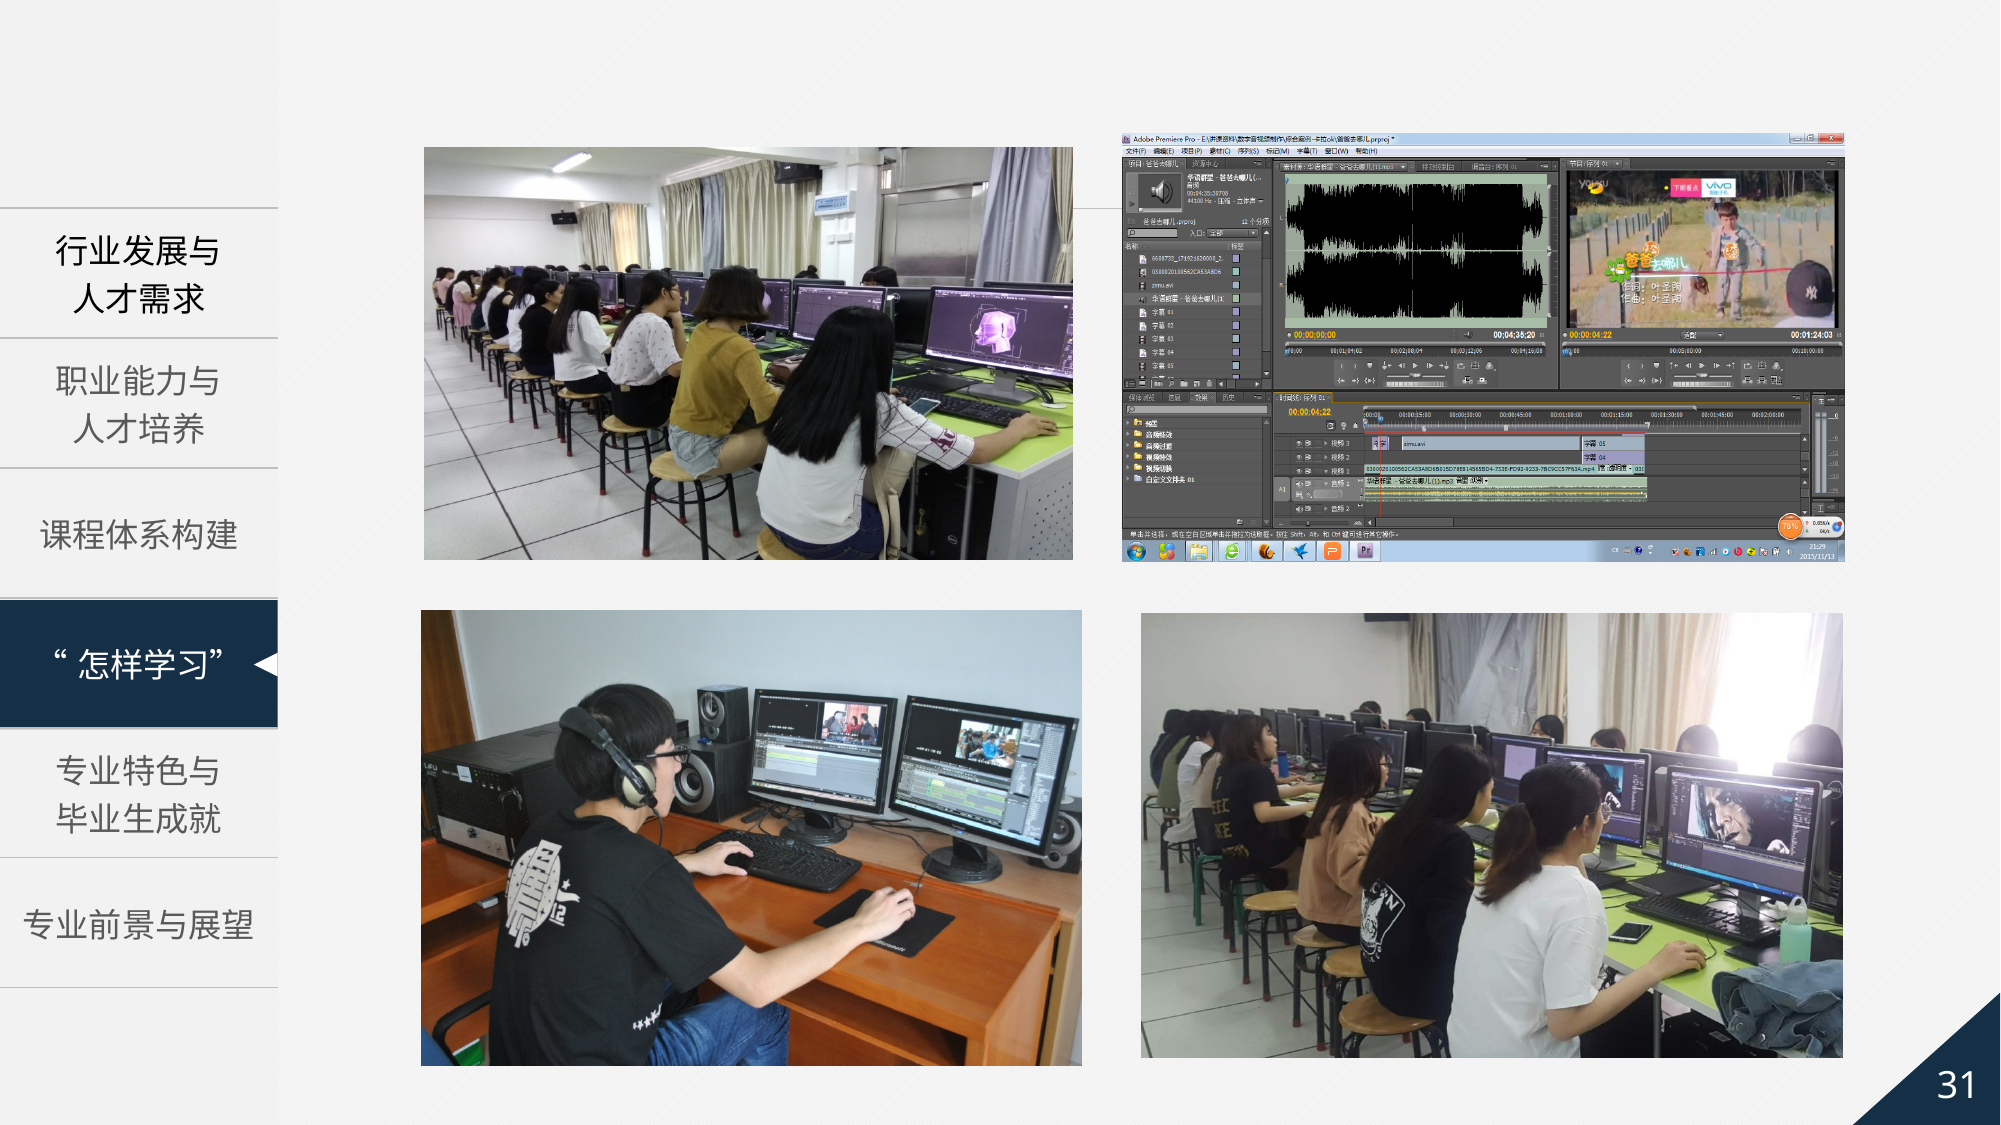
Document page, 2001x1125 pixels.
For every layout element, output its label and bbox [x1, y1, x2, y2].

picture [421, 610, 1082, 1066]
picture [424, 147, 1073, 560]
picture [1122, 133, 1845, 562]
picture [1141, 613, 1843, 1058]
